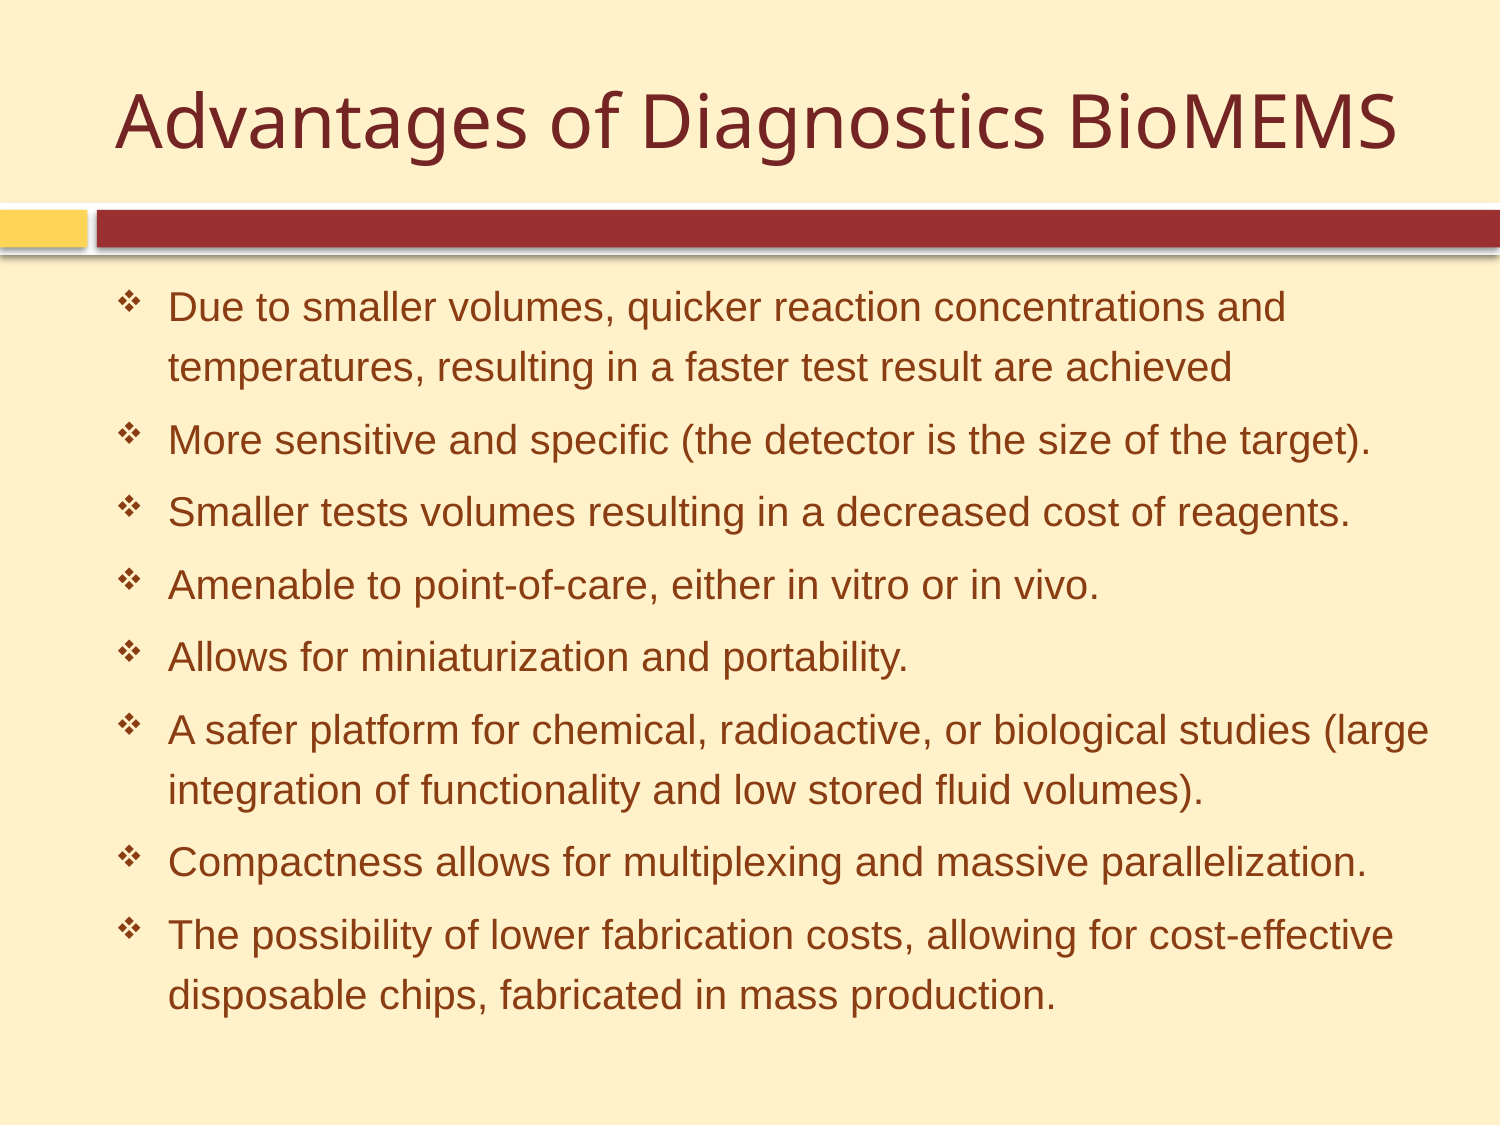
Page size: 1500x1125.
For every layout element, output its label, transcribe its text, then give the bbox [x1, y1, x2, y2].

title Advantages of Diagnostics BioMEMS [100, 37, 1438, 200]
list Due to smaller volumes, quicker reaction concentrations and temperatures, resulting in a faster test result are achieved More sensitive and specific (the detector is the size of the target). Smaller tests volumes resulting in a decreased cost of reagents. Amenable to point-of-care, either in vitro or in vivo. Allows for miniaturization and portability. A safer platform for chemical, radioactive, or biological studies (large integration of functionality and low stored fluid volumes). Compactness allows for multiplexing and massive parallelization. The possibility of lower fabrication costs, allowing for cost-effective disposable chips, fabricated in mass production. [100, 262, 1475, 1061]
